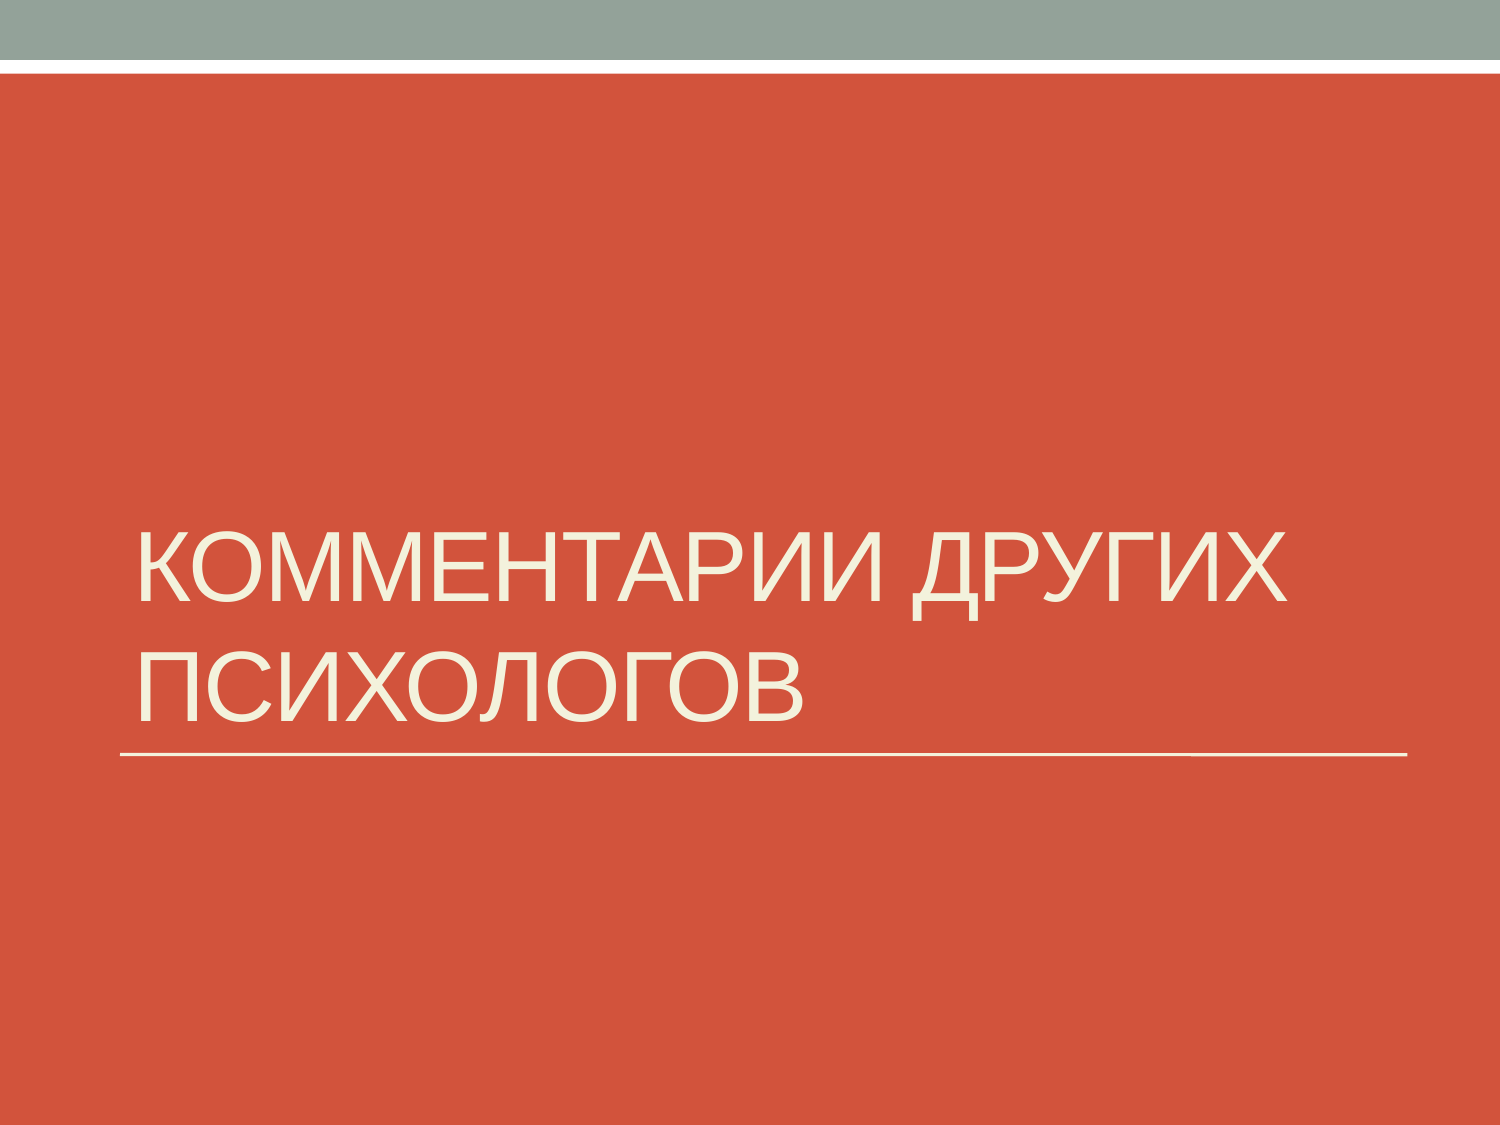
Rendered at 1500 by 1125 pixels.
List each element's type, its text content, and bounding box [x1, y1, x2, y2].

title Комментарии других психологов [118, 387, 1394, 749]
